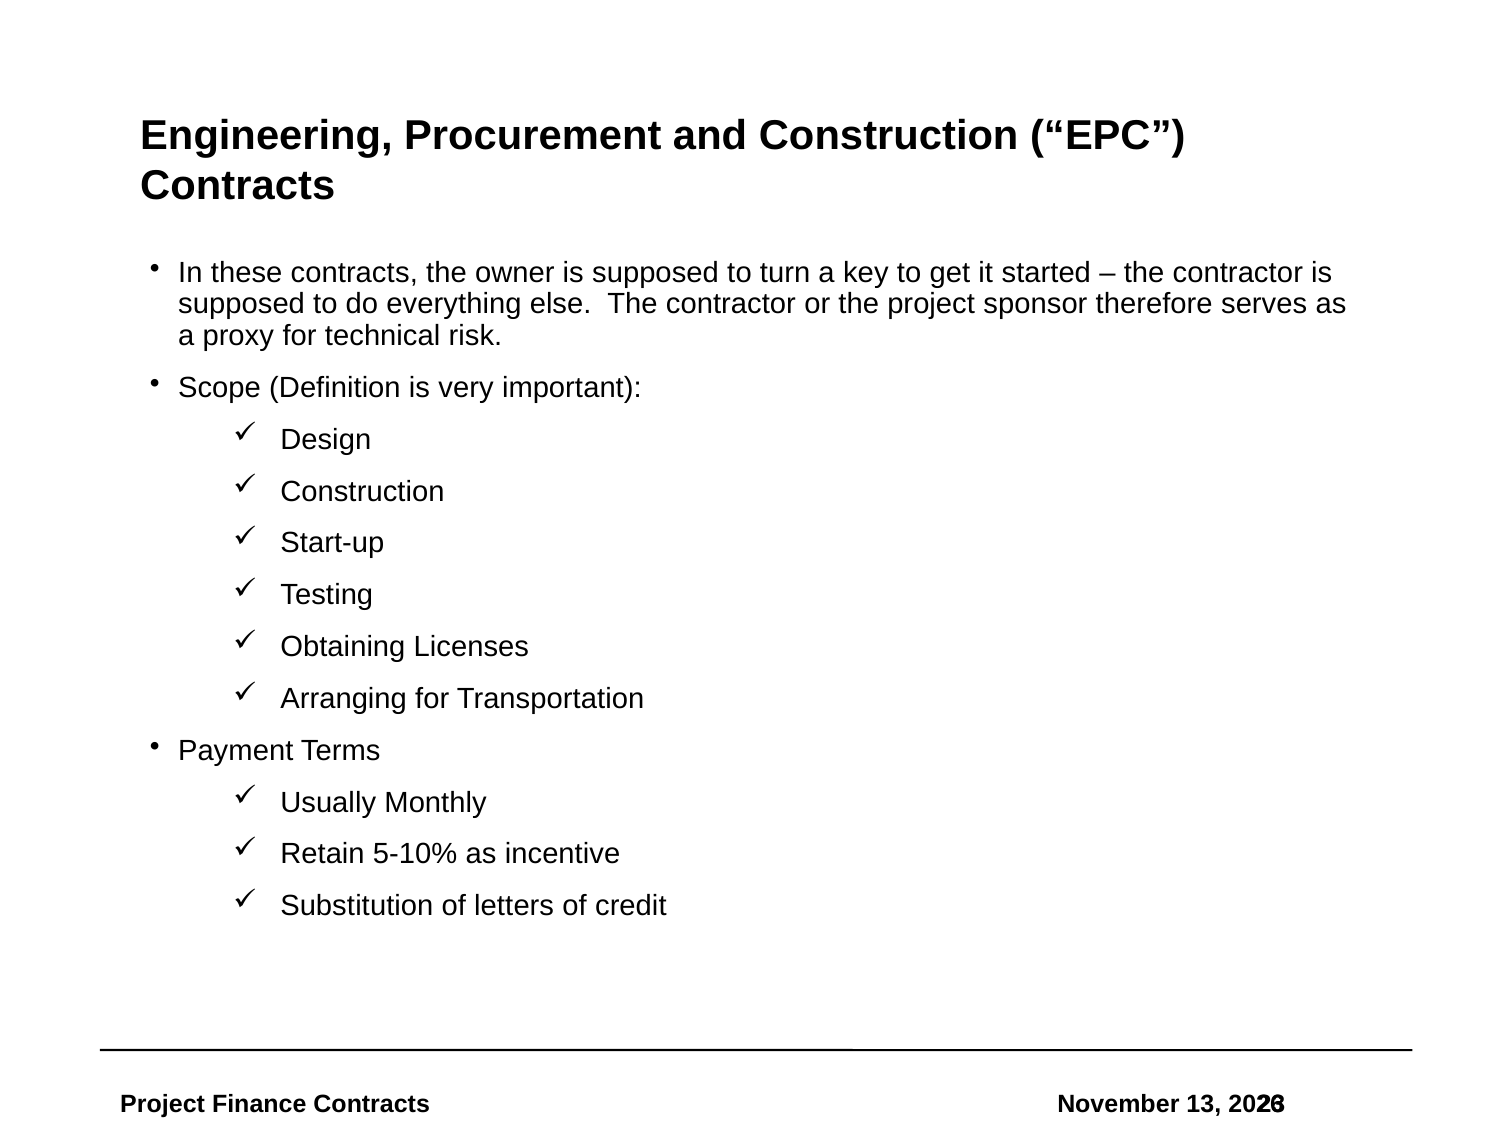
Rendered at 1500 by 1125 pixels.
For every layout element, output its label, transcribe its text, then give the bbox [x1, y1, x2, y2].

list In these contracts, the owner is supposed to turn a key to get it started – the contractor is supposed to do everything else. The contractor or the project sponsor therefore serves as a proxy for technical risk. Scope (Definition is very important): Design Construction Start-up Testing Obtaining Licenses Arranging for Transportation Payment Terms Usually Monthly Retain 5-10% as incentive Substitution of letters of credit [124, 249, 1376, 1001]
title Engineering, Procurement and Construction (“EPC”) Contracts [124, 99, 1288, 226]
